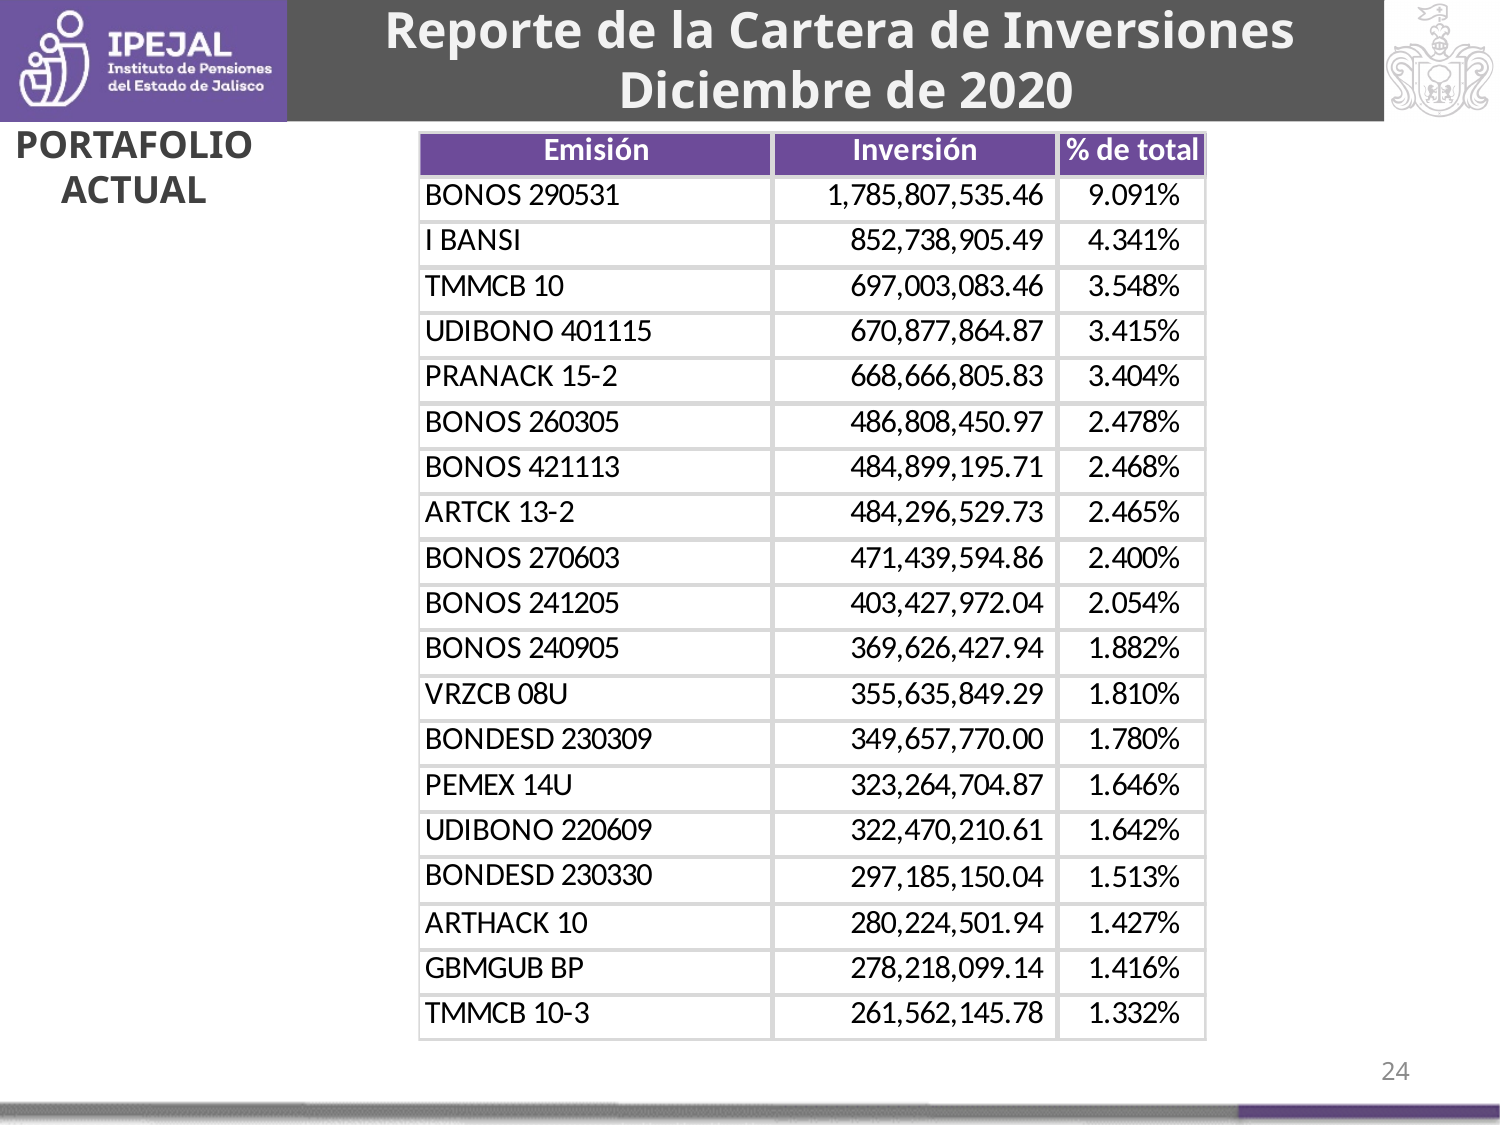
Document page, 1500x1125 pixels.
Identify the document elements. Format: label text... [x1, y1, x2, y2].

picture [418, 131, 1209, 1043]
slide_number 23 [1074, 1042, 1425, 1103]
picture [0, 0, 268, 113]
text_box Reporte de la Cartera de Inversiones Diciembre de 2020 [268, 0, 1424, 132]
picture [0, 1096, 1500, 1125]
text_box PORTAFOLIO ACTUAL [0, 113, 269, 219]
